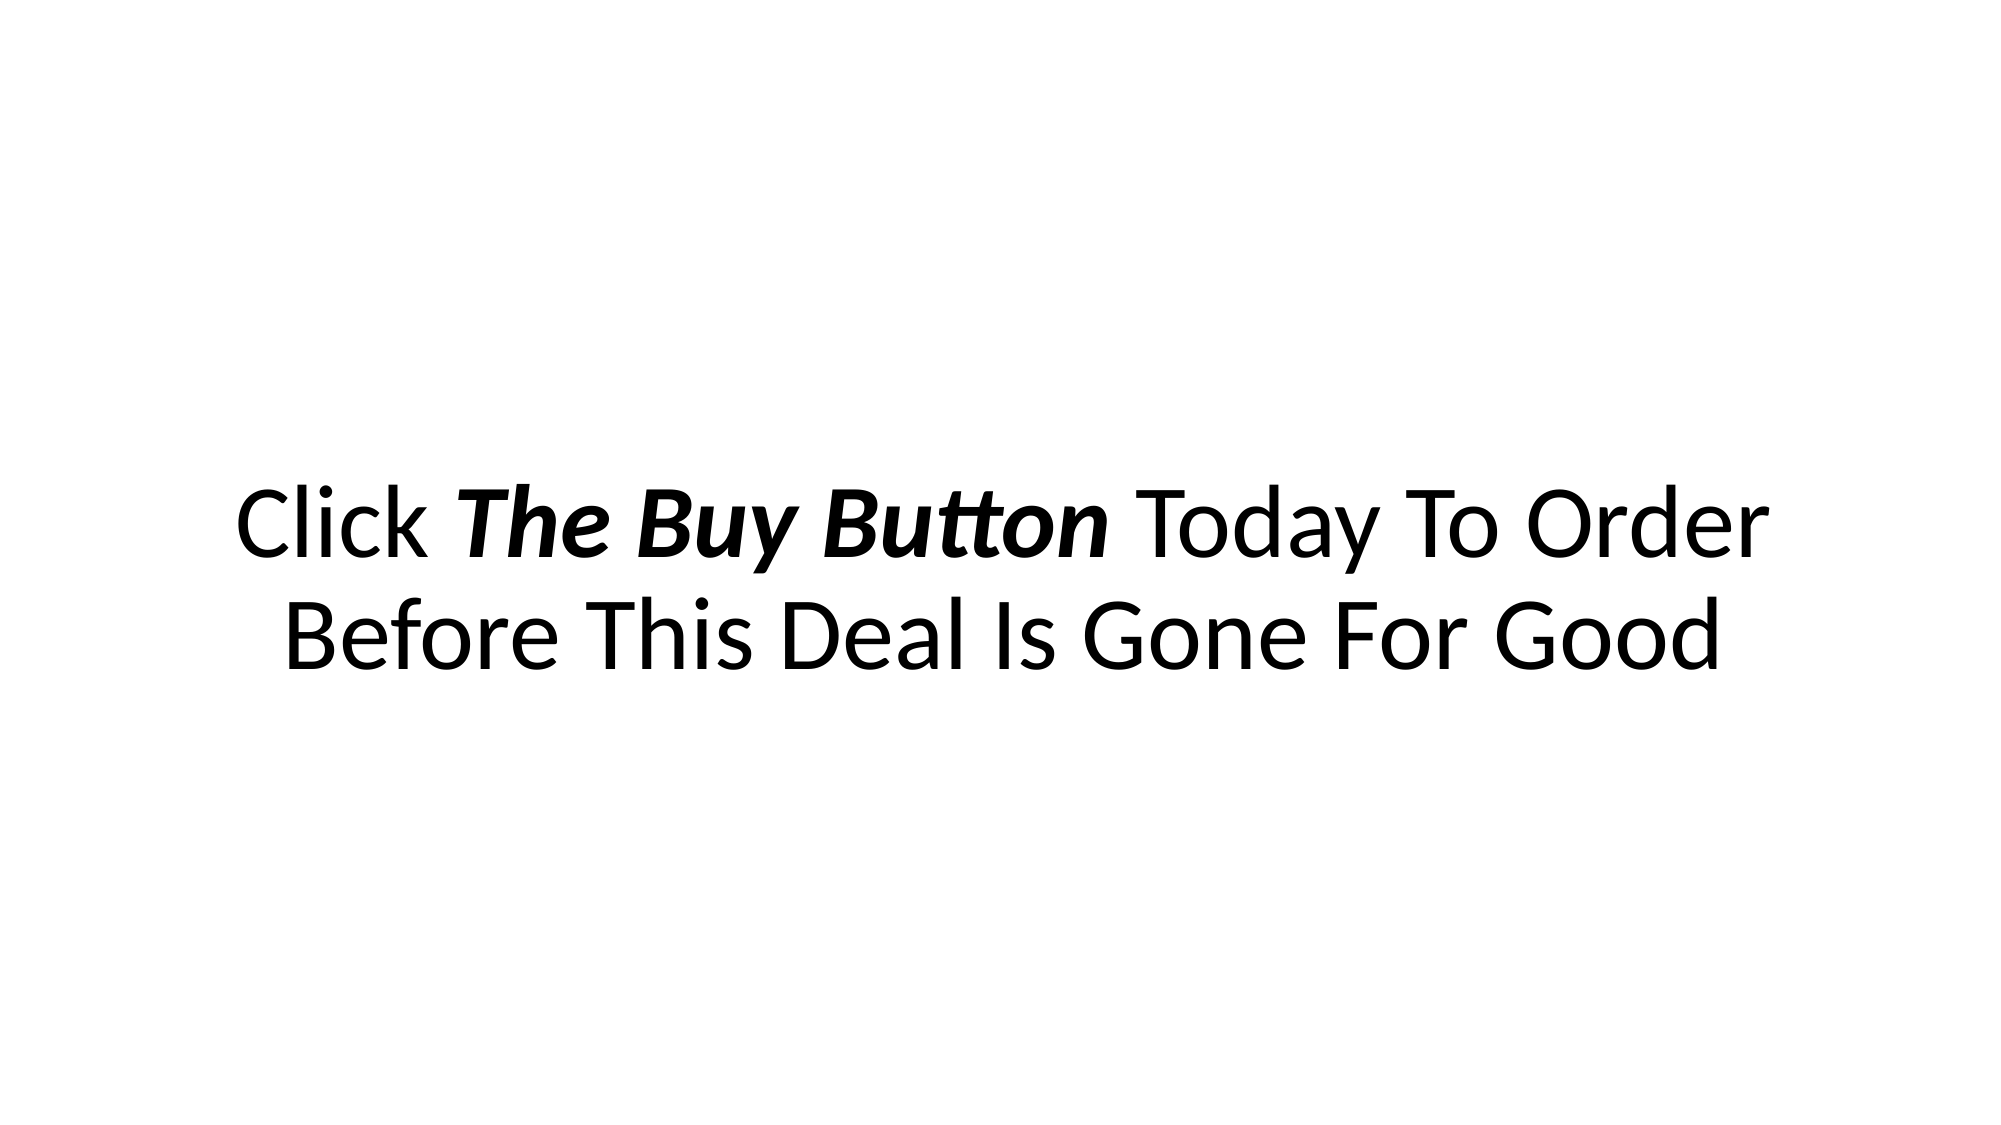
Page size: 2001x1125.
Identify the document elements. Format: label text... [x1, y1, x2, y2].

list Click The Buy Button Today To Order Before This Deal Is Gone For Good [116, 326, 1892, 875]
